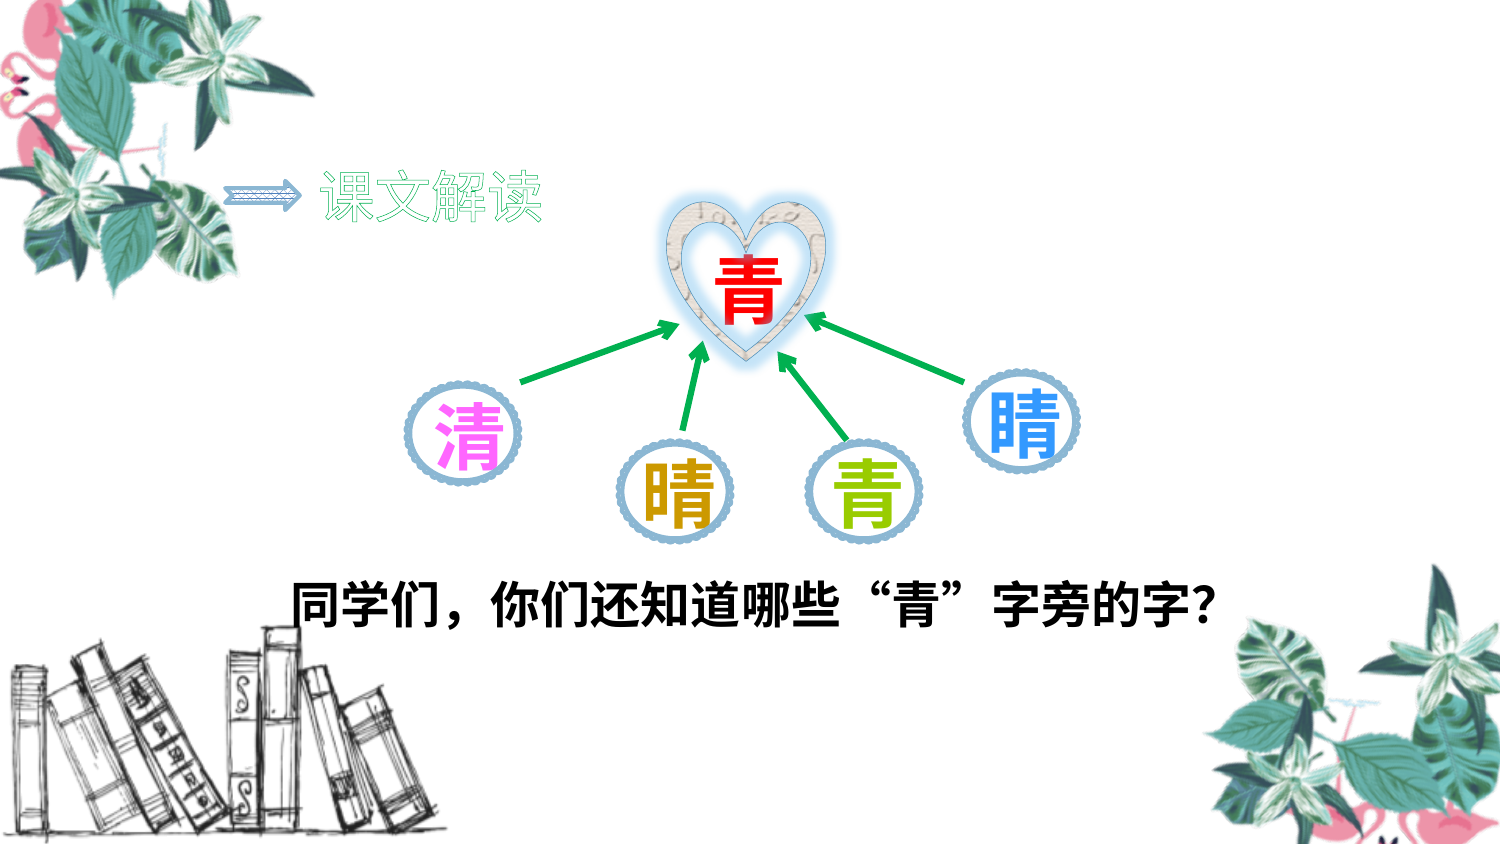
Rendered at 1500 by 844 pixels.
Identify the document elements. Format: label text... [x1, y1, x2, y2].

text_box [963, 370, 1080, 477]
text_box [520, 323, 677, 383]
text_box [803, 314, 965, 383]
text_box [405, 382, 523, 489]
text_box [777, 371, 848, 441]
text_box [617, 440, 733, 547]
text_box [682, 371, 704, 431]
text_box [806, 440, 922, 547]
text_box [223, 178, 302, 212]
text_box 同学们，你们还知道哪些“青”字旁的字？ [279, 567, 1253, 639]
picture [0, 605, 467, 844]
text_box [666, 201, 826, 362]
picture [1107, 470, 1500, 844]
picture [0, 0, 408, 400]
text_box 课文解读 [307, 155, 555, 235]
